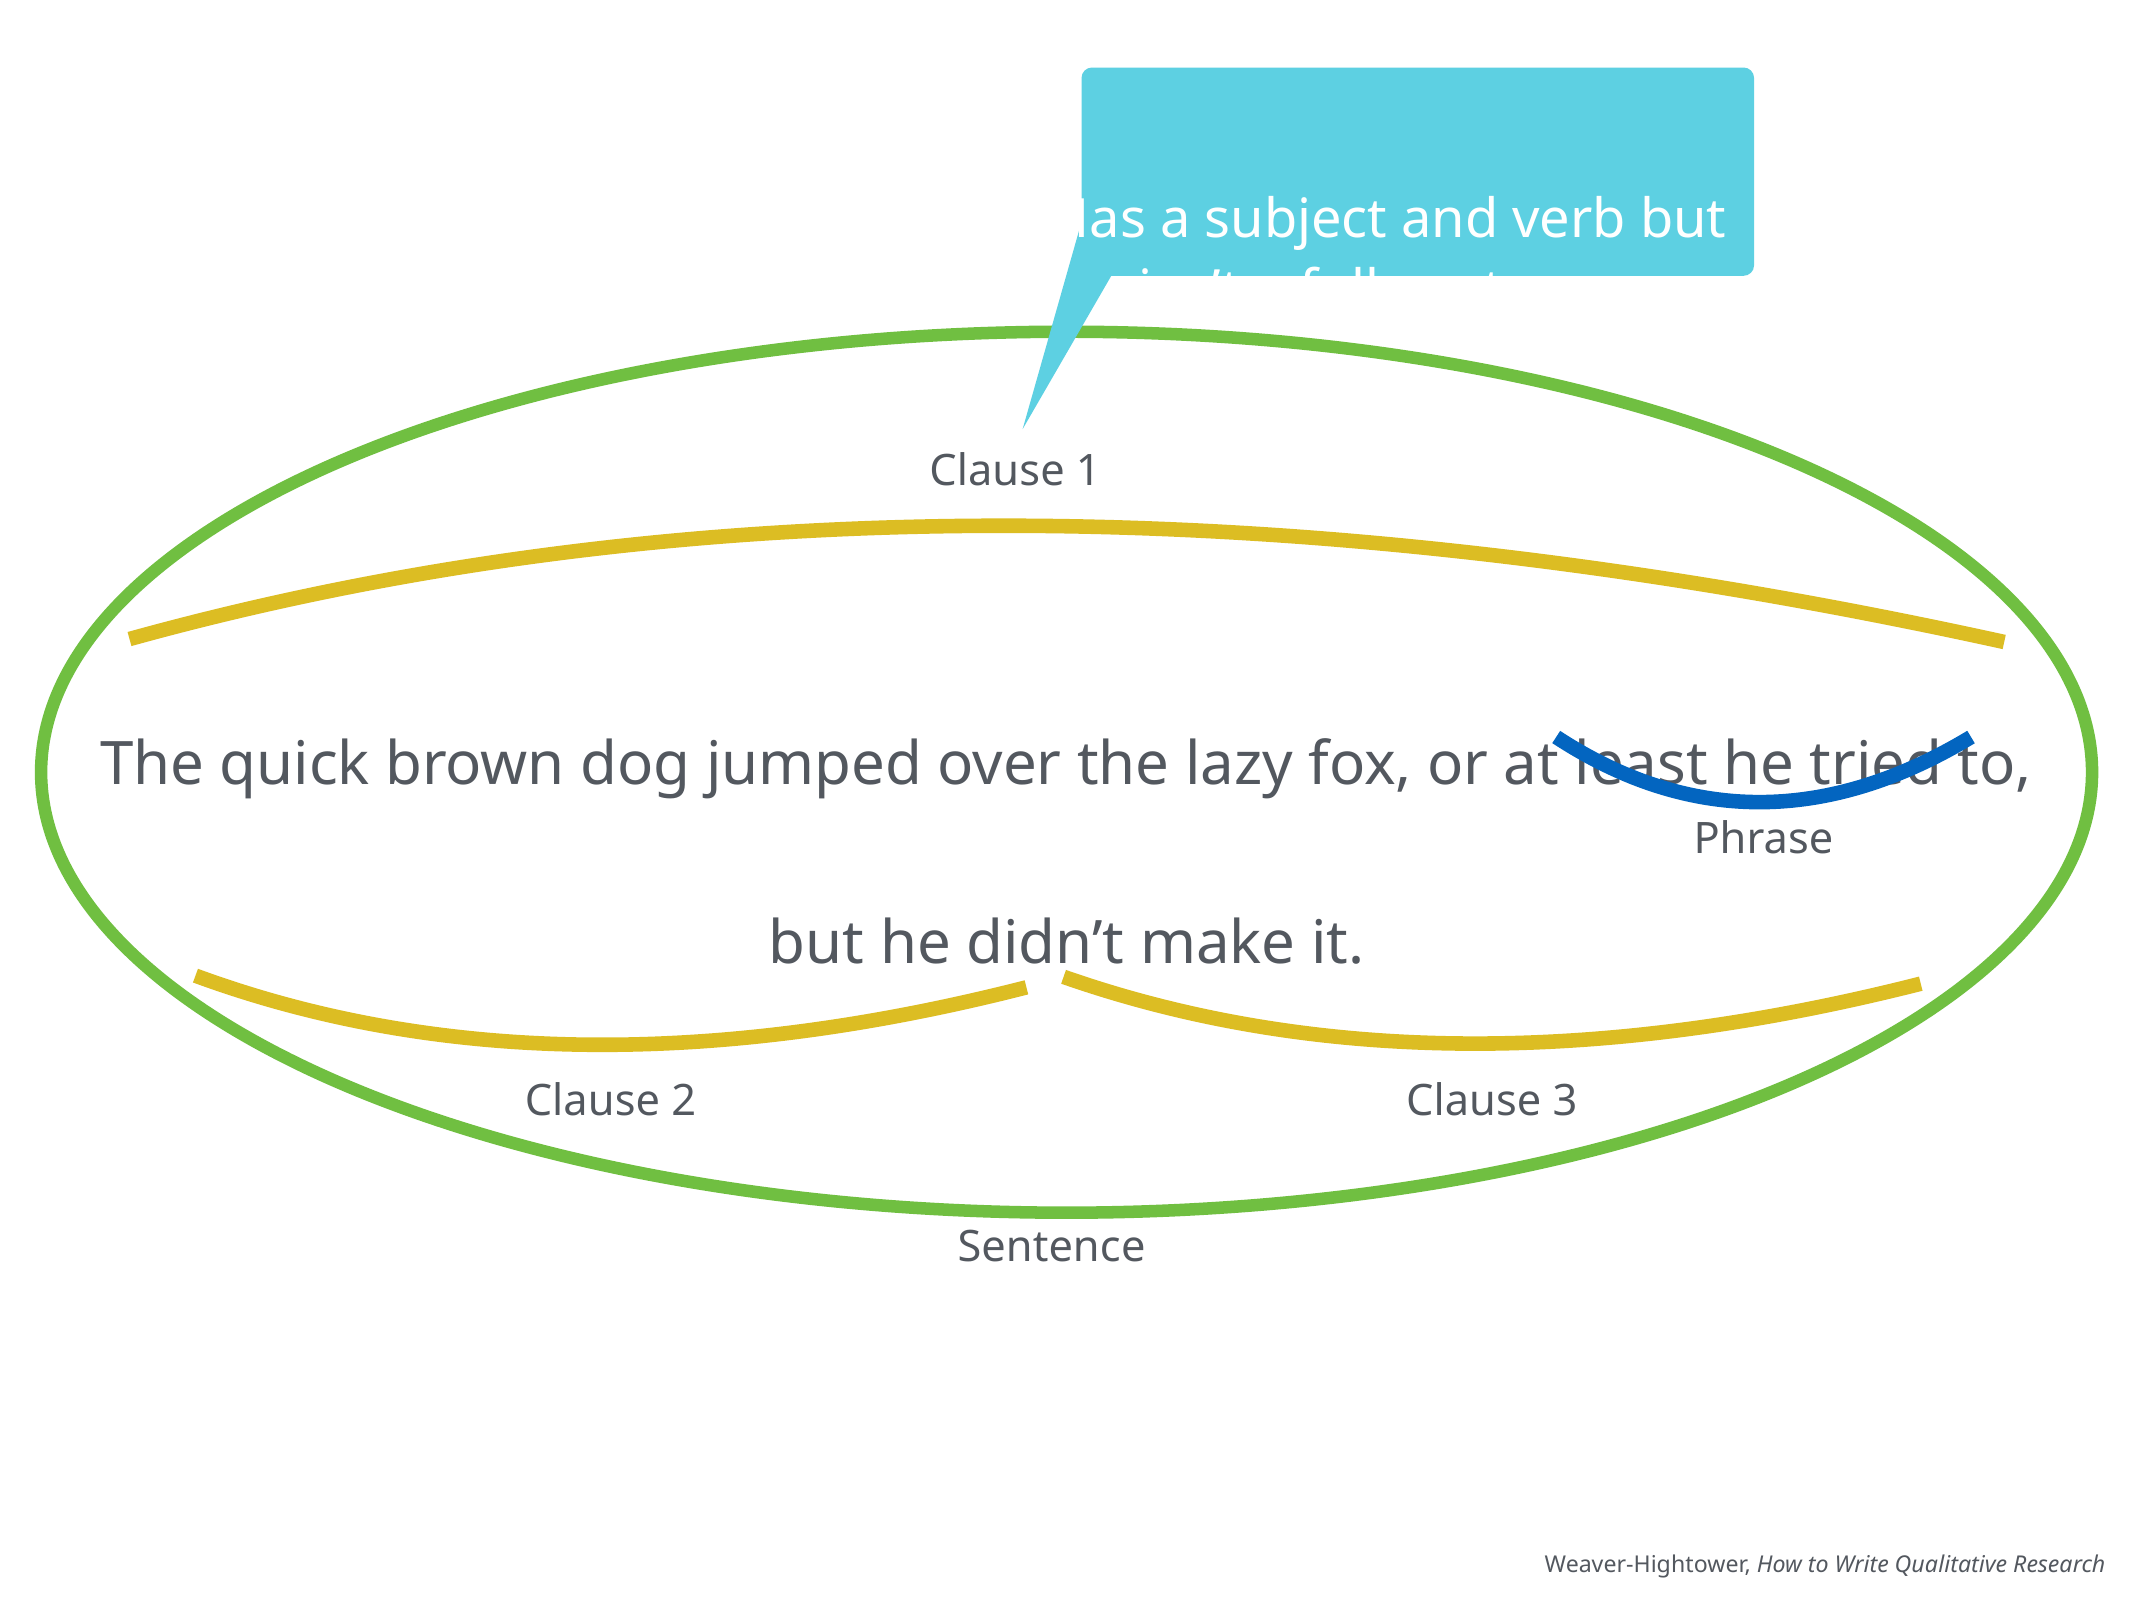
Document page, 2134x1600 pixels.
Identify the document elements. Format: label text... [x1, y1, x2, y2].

text_box The quick brown dog jumped over the lazy fox, or at least he tried to, but he didn’t make it. [89, 907, 164, 983]
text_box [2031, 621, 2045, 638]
text_box Clause 2 [507, 1063, 714, 1129]
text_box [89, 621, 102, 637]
text_box [1063, 976, 1921, 1044]
text_box Sentence [940, 1210, 1163, 1275]
text_box Has a subject and verb but isn’t a full sentence. [1022, 67, 1755, 430]
text_box Clause 3 [1388, 1063, 1596, 1129]
text_box [195, 975, 1027, 1045]
text_box Clause 1 [911, 433, 1119, 499]
text_box [41, 331, 2093, 1213]
text_box The quick brown dog jumped over the lazy fox, or at least he tried to, but he didn’t make it. [1969, 906, 2045, 983]
